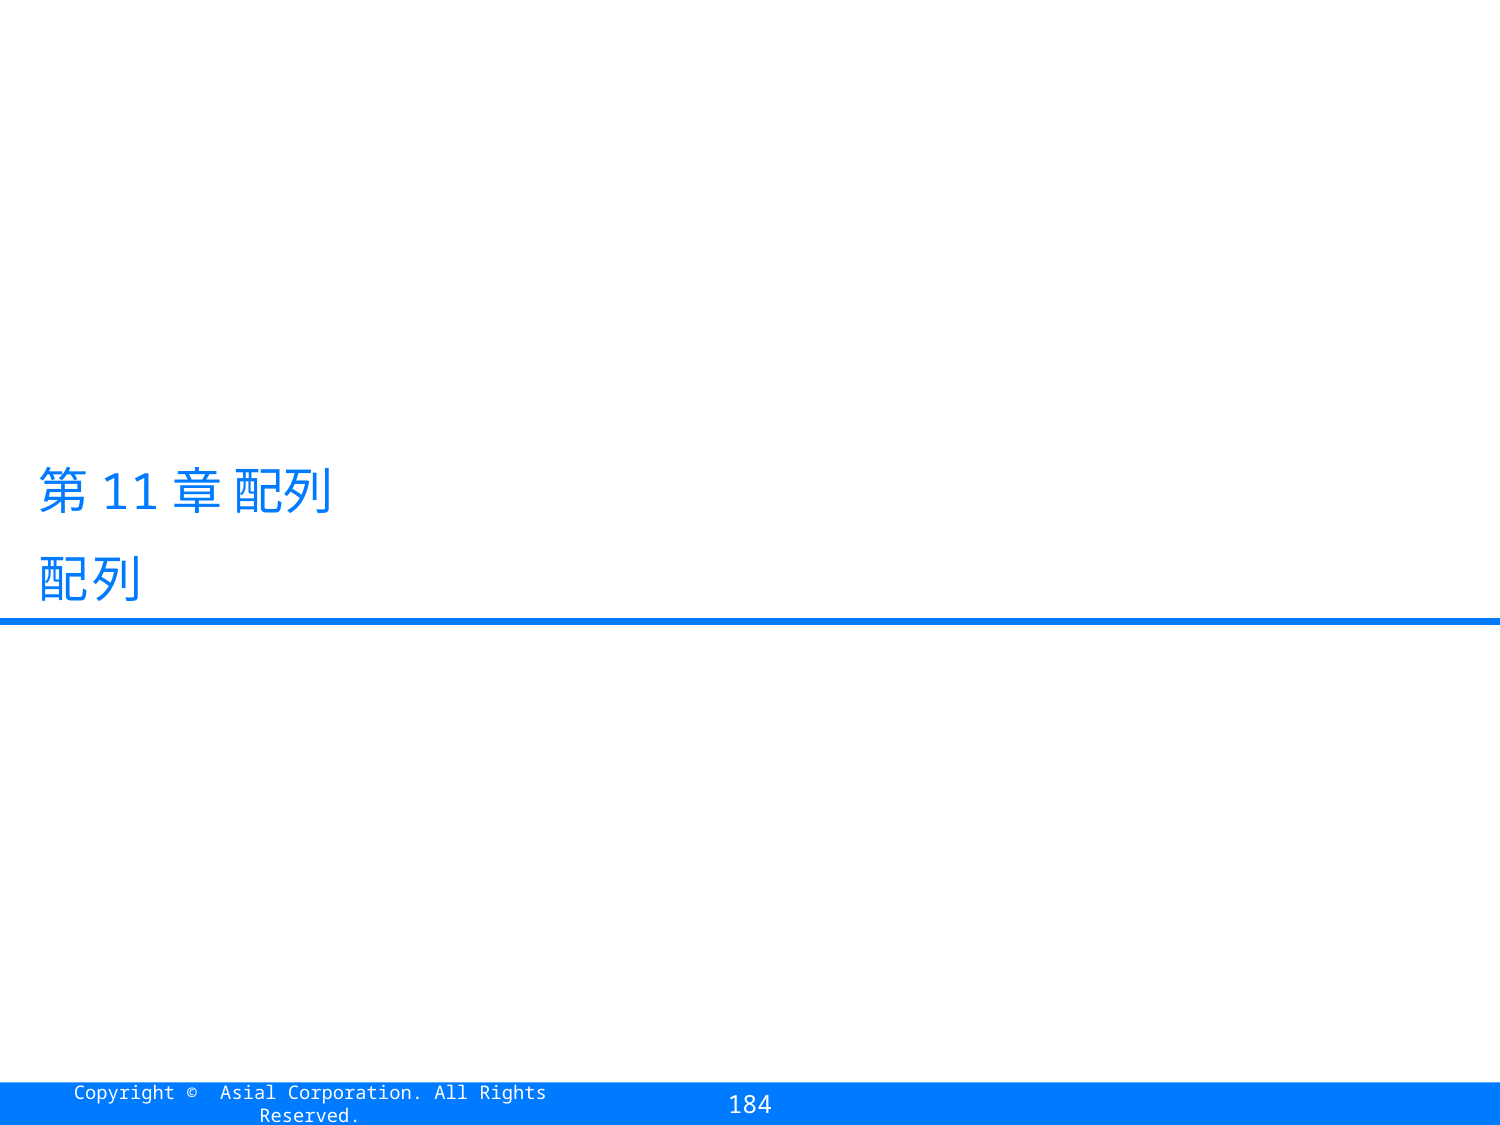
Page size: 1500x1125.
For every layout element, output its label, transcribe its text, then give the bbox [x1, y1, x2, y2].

list 第11章 配列 [23, 444, 1500, 536]
title 配列 [23, 538, 1500, 616]
slide_number 184 [581, 1075, 919, 1125]
